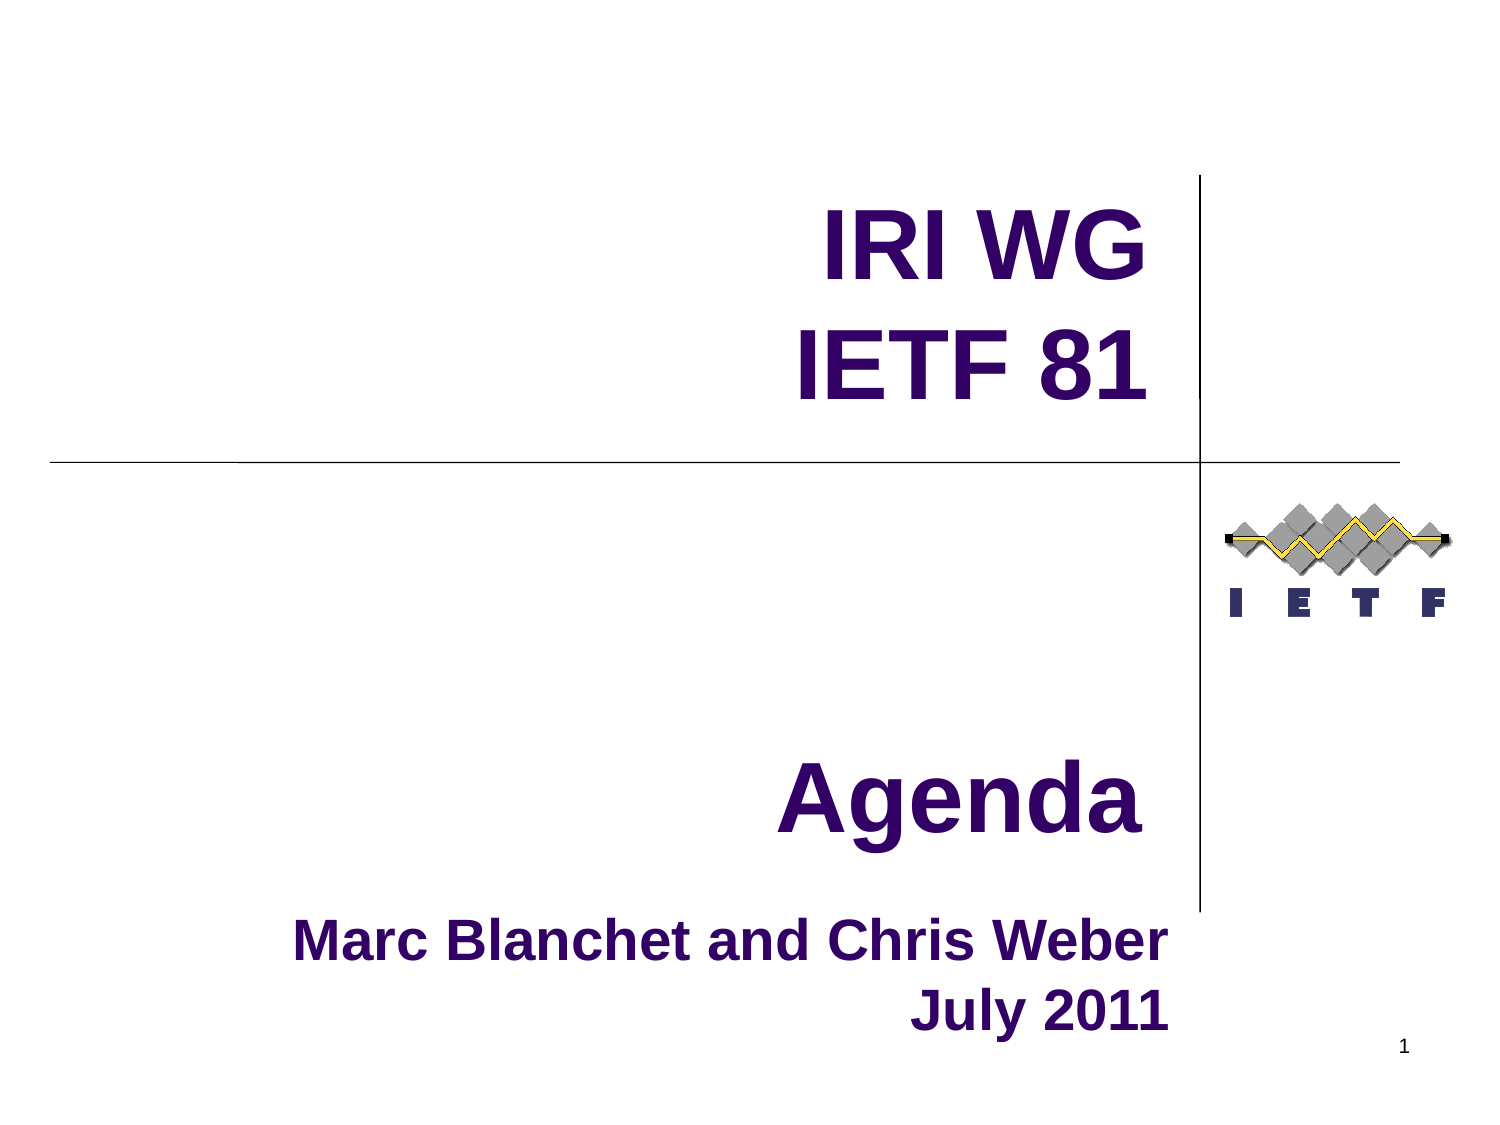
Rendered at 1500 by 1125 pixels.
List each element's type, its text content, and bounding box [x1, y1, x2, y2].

slide_number 1 [1074, 1024, 1426, 1101]
title Agenda Marc Blanchet and Chris Weber July 2011 [62, 499, 1186, 1051]
picture [1212, 487, 1463, 631]
text_box IRI WG IETF 81 [51, 76, 1165, 427]
